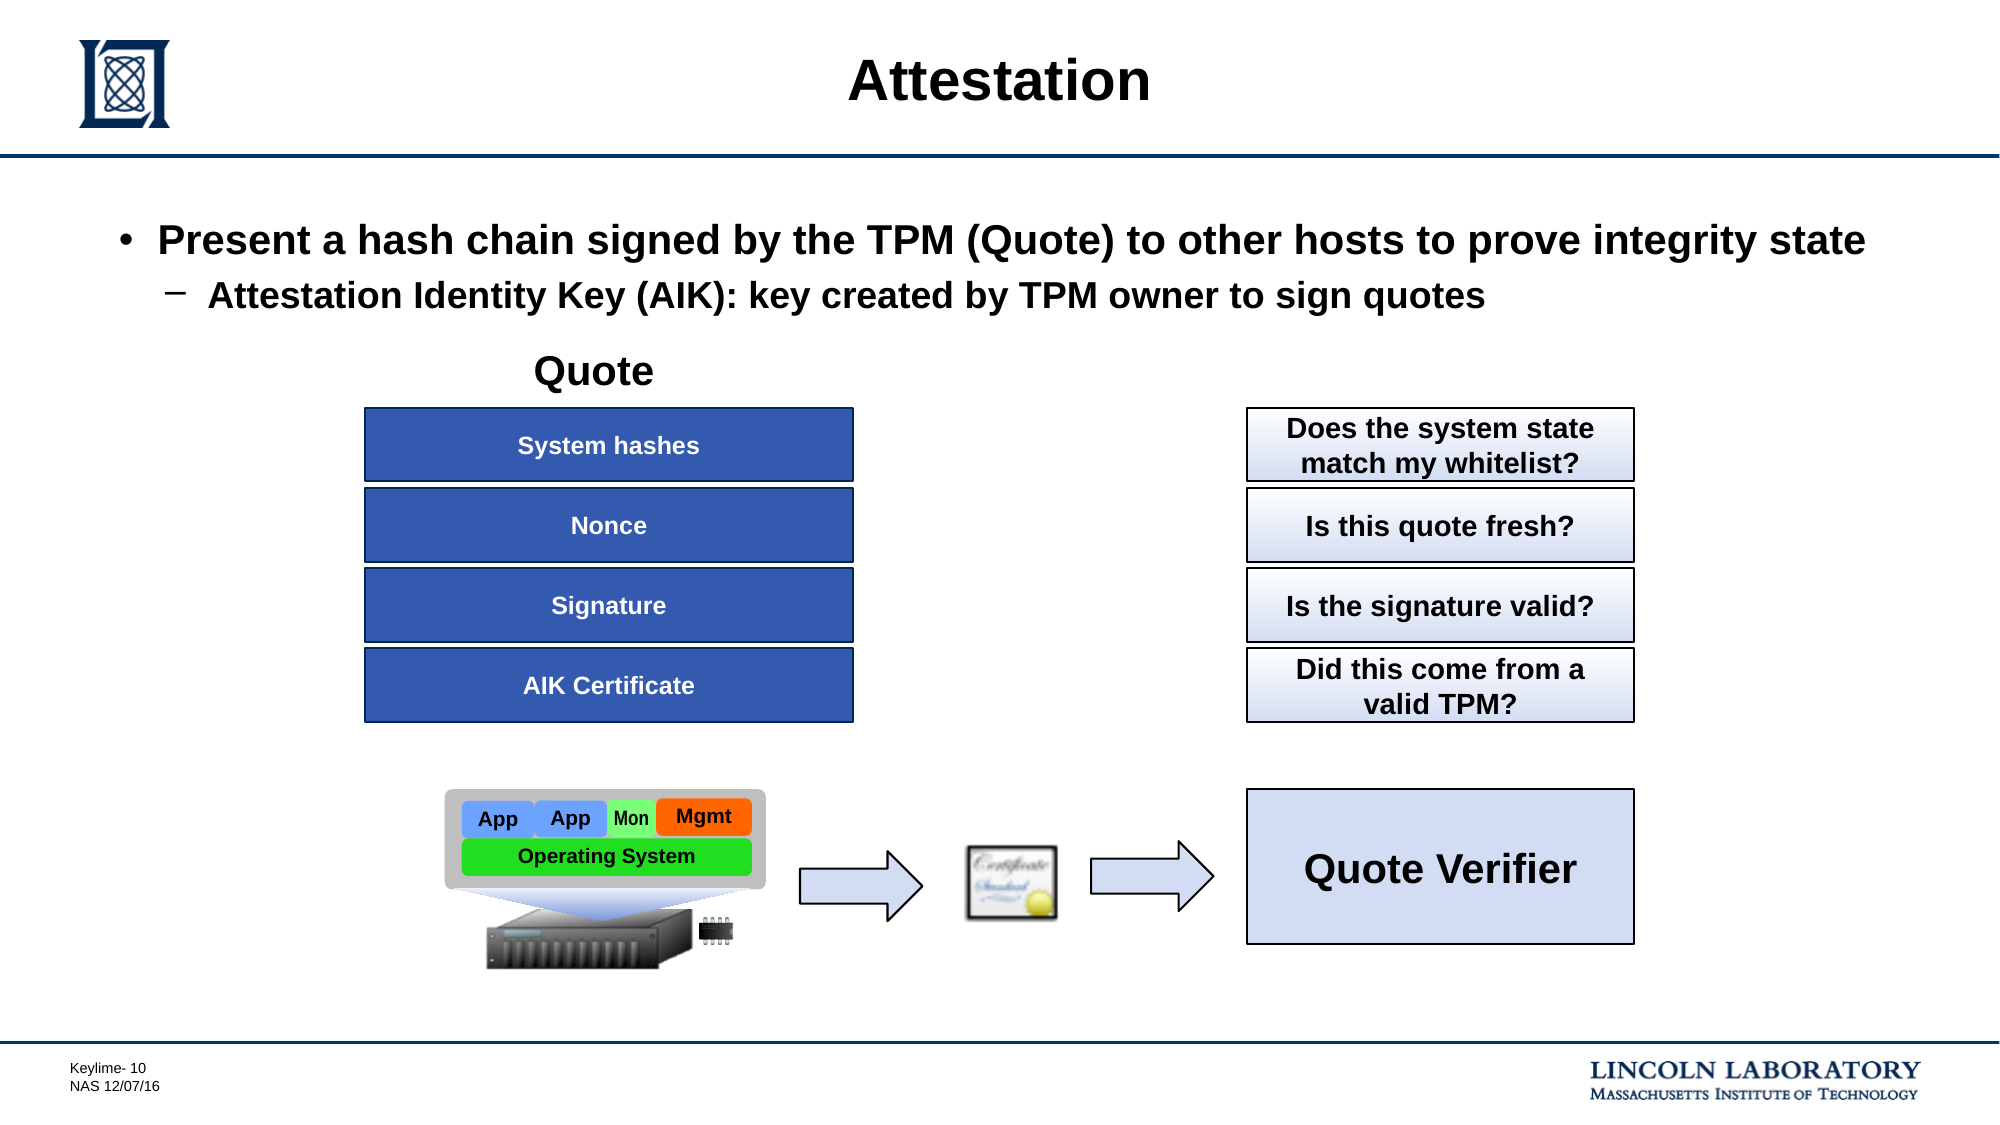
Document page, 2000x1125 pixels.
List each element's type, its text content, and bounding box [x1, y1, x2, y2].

text_box [1091, 841, 1214, 912]
title Attestation [205, 16, 1794, 151]
picture [960, 838, 1059, 923]
text_box Quote [518, 336, 670, 402]
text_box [365, 407, 854, 723]
picture [79, 40, 170, 128]
picture [694, 909, 738, 954]
list Present a hash chain signed by the TPM (Quote) to other hosts to prove integrity state Attestation Identity Key (AIK): key created by TPM owner to sign quotes [103, 211, 1896, 337]
picture [1588, 1061, 1921, 1100]
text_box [1246, 407, 1635, 723]
text_box Quote Verifier [1247, 789, 1635, 944]
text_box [444, 789, 767, 972]
text_box [800, 851, 923, 922]
